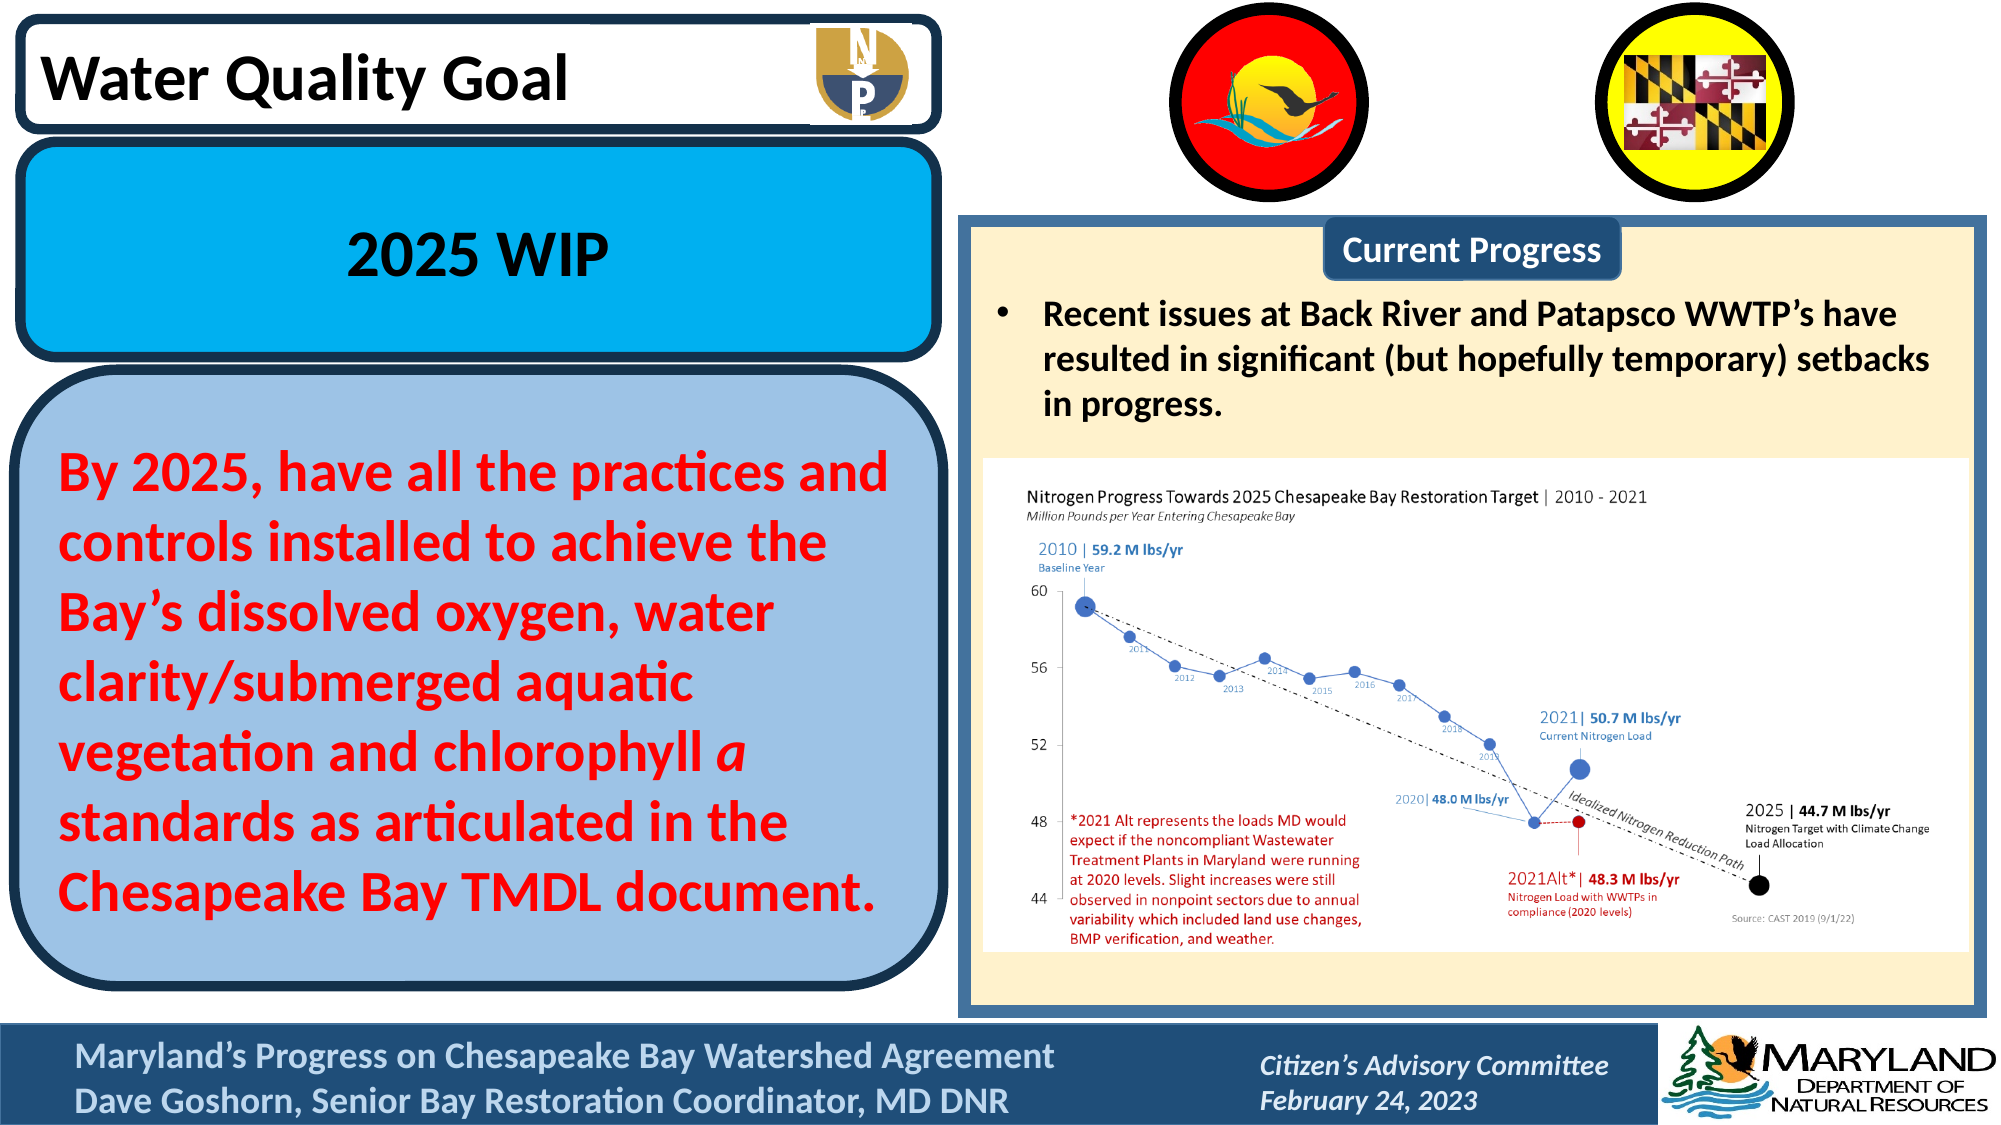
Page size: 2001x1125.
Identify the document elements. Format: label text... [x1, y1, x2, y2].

picture [809, 23, 912, 125]
text_box s [963, 220, 1981, 1012]
text_box Recent issues at Back River and Patapsco WWTP’s have resulted in significant (but hopefully temporary) setbacks in progress. [981, 282, 1963, 432]
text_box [1175, 8, 1363, 196]
text_box Current Progress [1322, 215, 1622, 281]
picture [983, 458, 1969, 952]
text_box By 2025, have all the practices and controls installed to achieve the Bay’s dissolved oxygen, water clarity/submerged aquatic vegetation and chlorophyll a standards as articulated in the Chesapeake Bay TMDL document. [13, 368, 945, 988]
text_box Water Quality Goal [19, 17, 938, 131]
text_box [0, 1021, 2000, 1125]
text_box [1601, 8, 1789, 196]
text_box 2025 WIP [19, 140, 938, 359]
